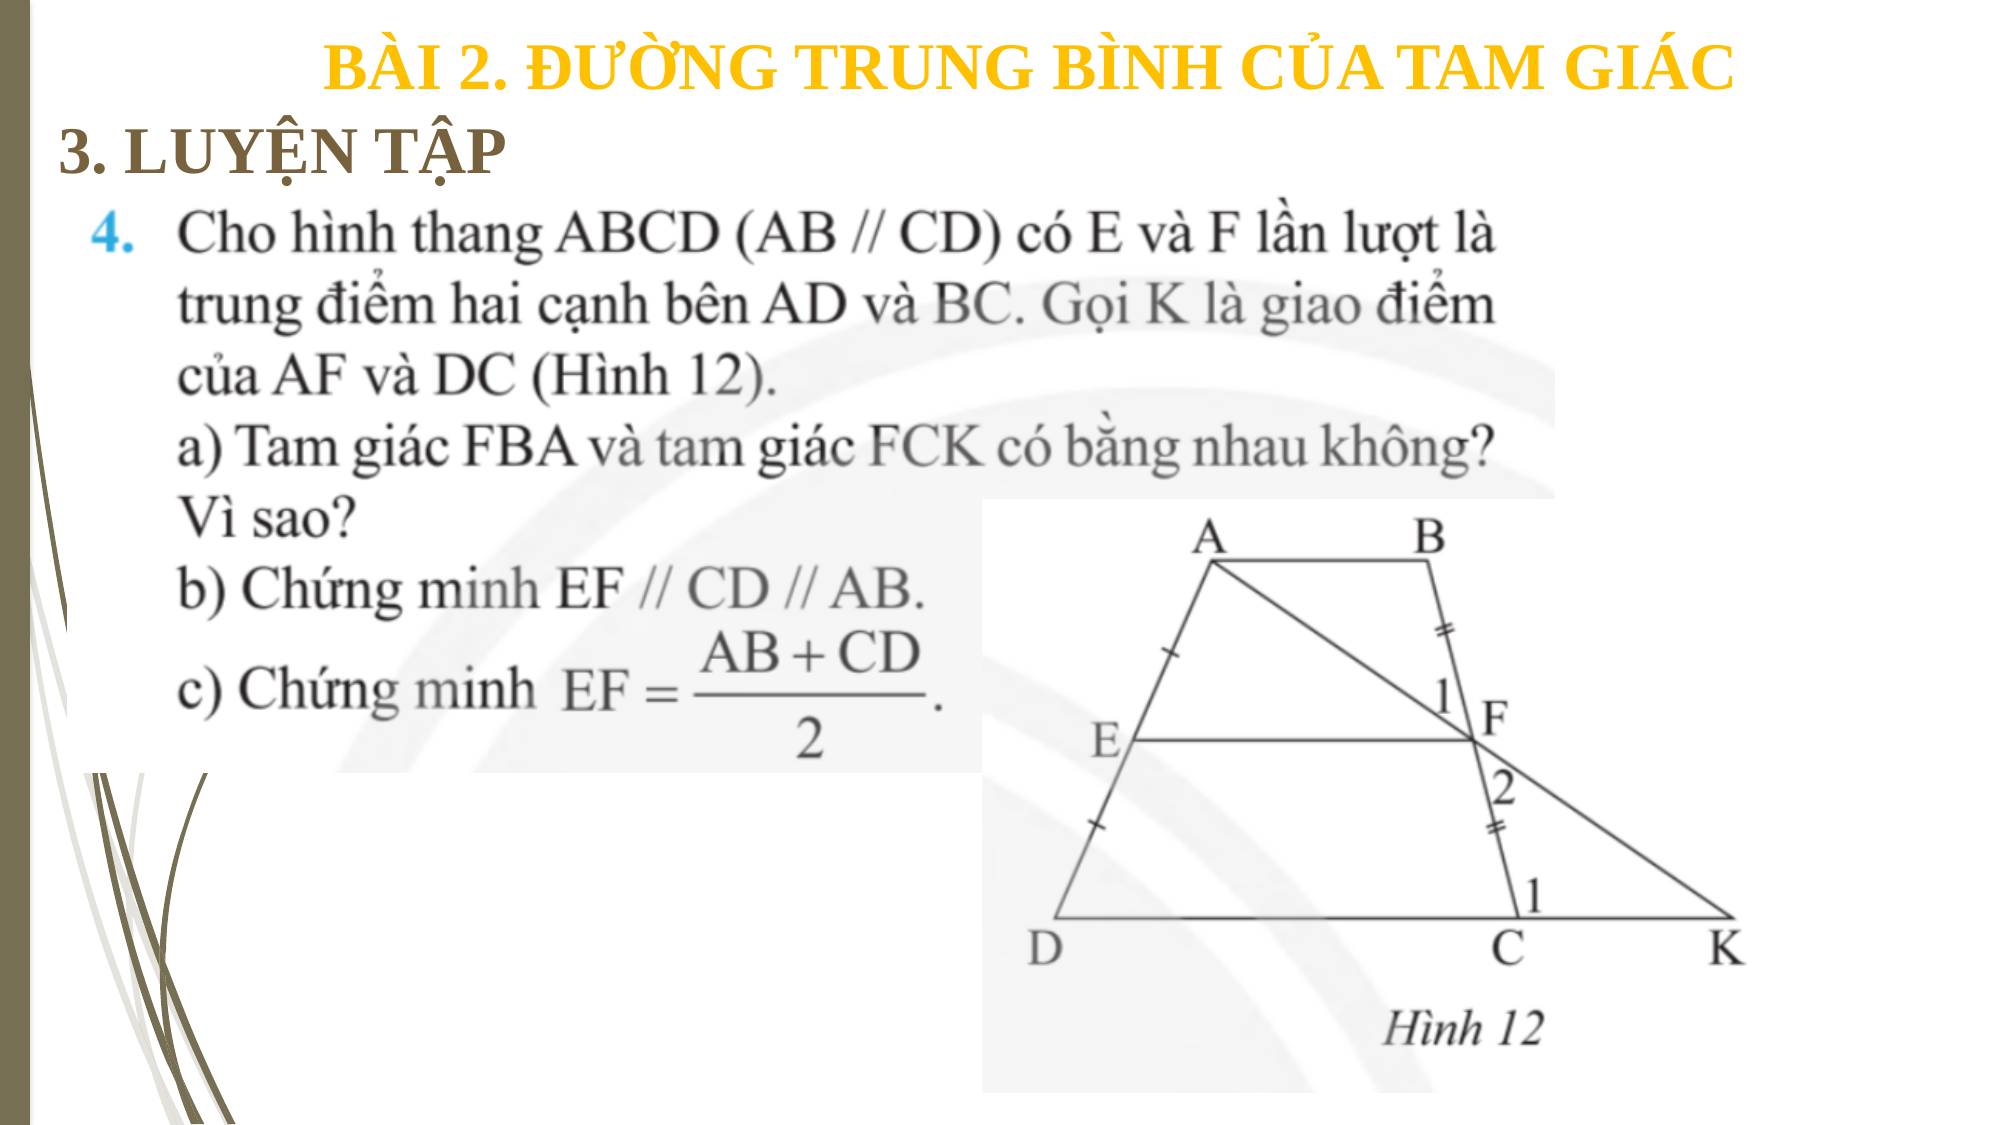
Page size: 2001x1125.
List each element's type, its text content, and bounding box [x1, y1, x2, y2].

text_box BÀI 2. ĐƯỜNG TRUNG BÌNH CỦA TAM GIÁC [308, 15, 1789, 110]
text_box 3. LUYỆN TẬP [43, 99, 1555, 195]
picture [67, 195, 1789, 1093]
